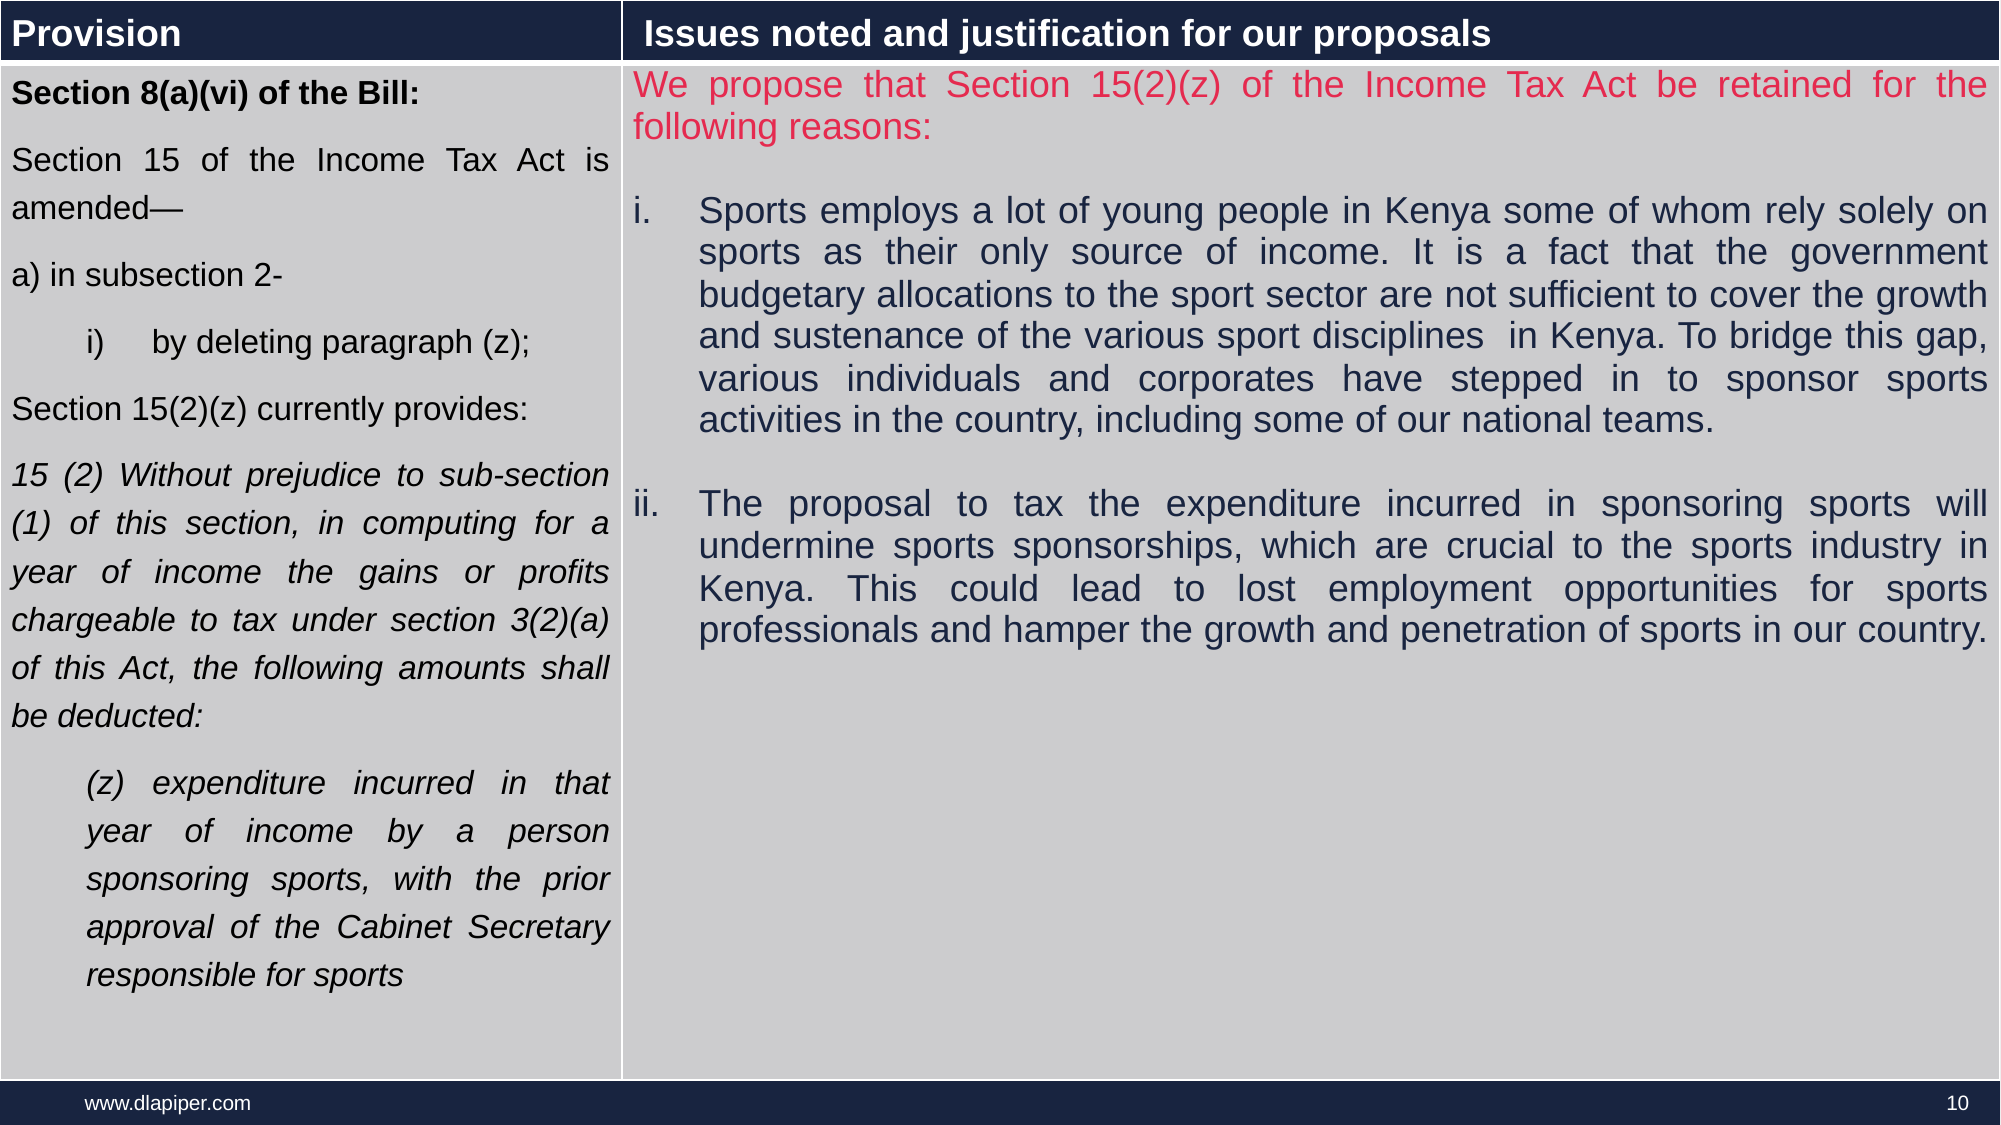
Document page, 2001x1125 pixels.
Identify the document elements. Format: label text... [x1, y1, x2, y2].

table_header Issues noted and justification for our proposals [623, 1, 1999, 60]
table_header Provision [1, 1, 621, 60]
table_cell We propose that Section 15(2)(z) of the Income Tax Act be retained for the following reasons: Sports employs a lot of young people in Kenya some of whom rely solely on sports as their only source of income. It is a fact that the government budgetary allocations to the sport sector are not sufficient to cover the growth and sustenance of the various sport disciplines in Kenya. To bridge this gap, various individuals and corporates have stepped in to sponsor sports activities in the country, including some of our national teams. The proposal to tax the expenditure incurred in sponsoring sports will undermine sports sponsorships, which are crucial to the sports industry in Kenya. This could lead to lost employment opportunities for sports professionals and hamper the growth and penetration of sports in our country. [623, 66, 1999, 1079]
slide_number 10 [1915, 1079, 2000, 1125]
table_cell Section 8(a)(vi) of the Bill: Section 15 of the Income Tax Act is amended— a) in subsection 2- by deleting paragraph (z); Section 15(2)(z) currently provides: 15 (2) Without prejudice to sub-section (1) of this section, in computing for a year of income the gains or profits chargeable to tax under section 3(2)(a) of this Act, the following amounts shall be deducted: (z) expenditure incurred in that year of income by a person sponsoring sports, with the prior approval of the Cabinet Secretary responsible for sports [1, 66, 621, 1079]
